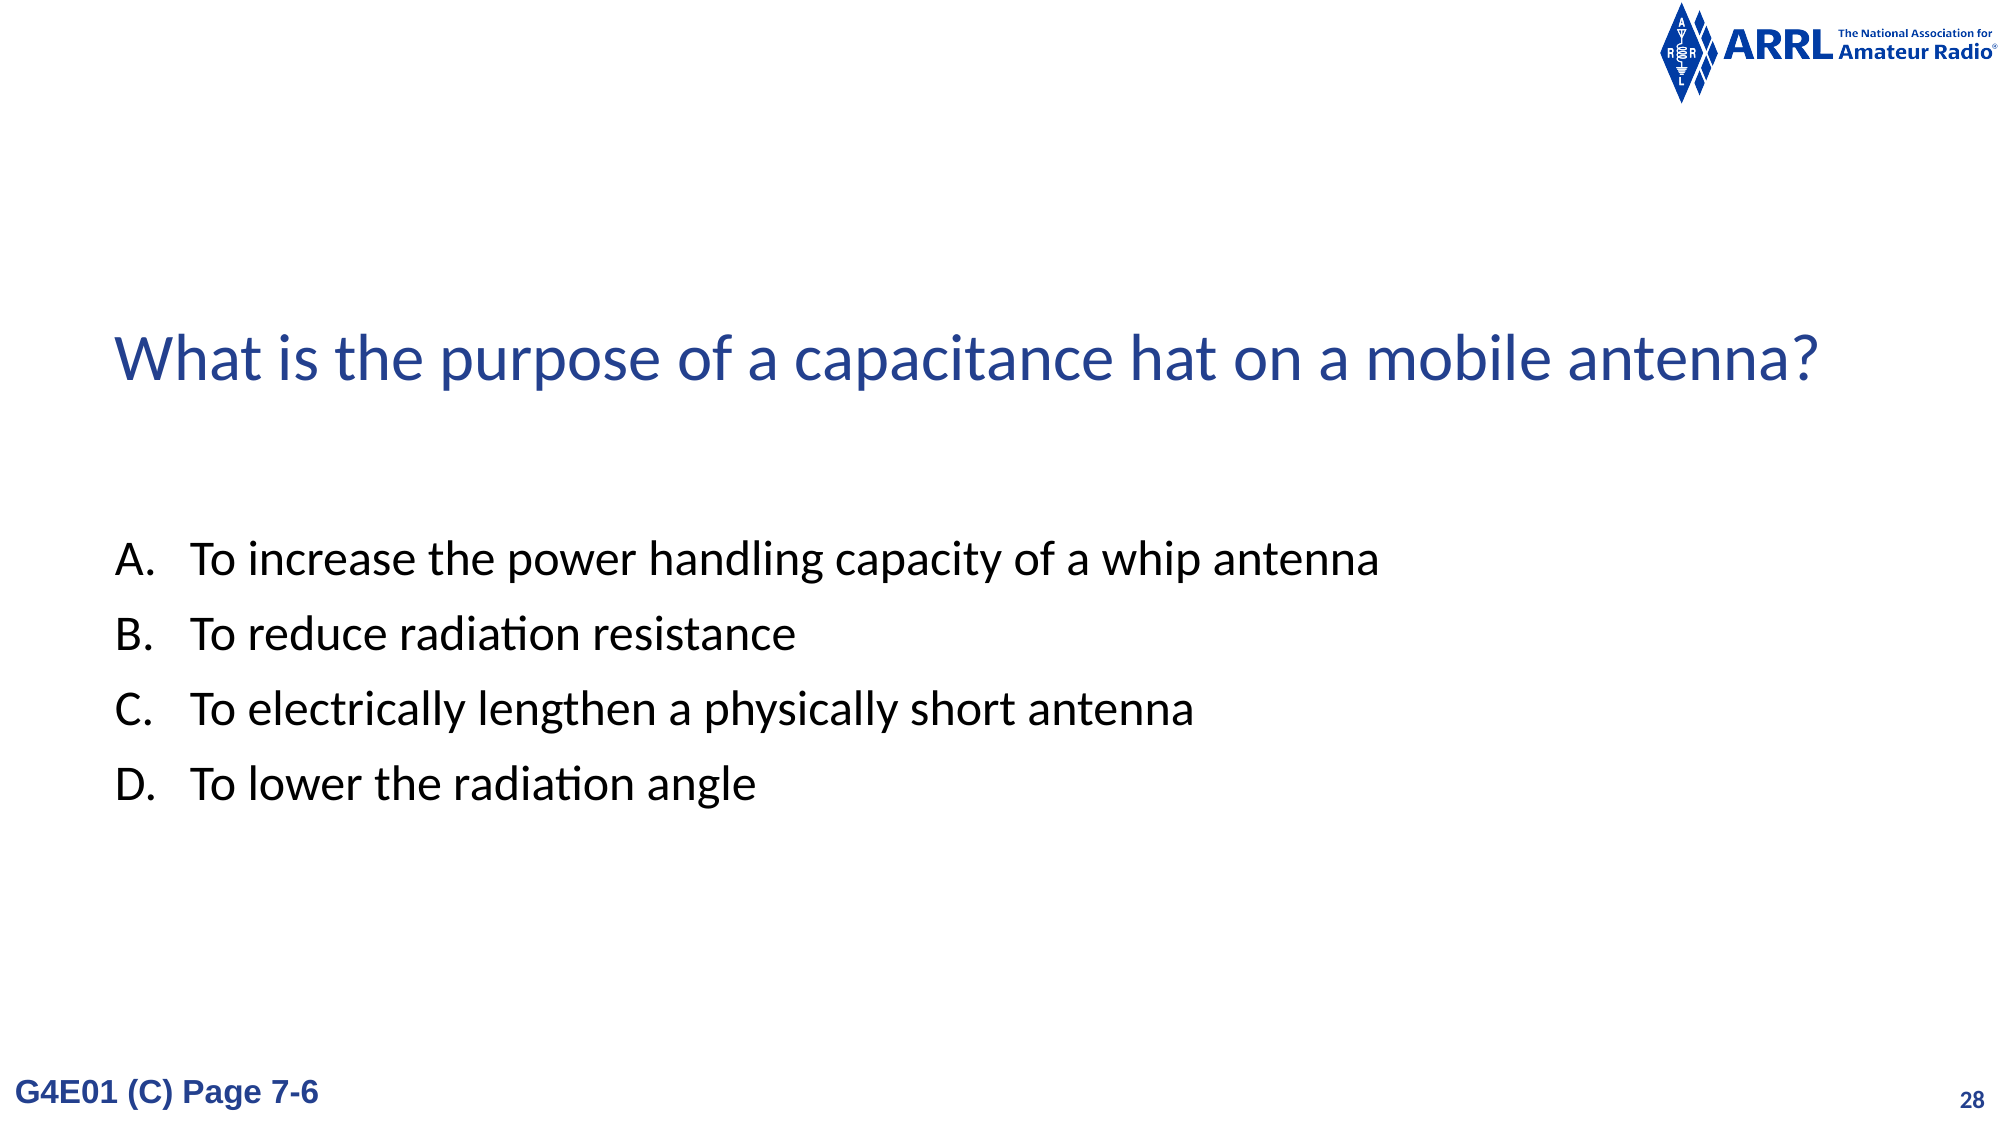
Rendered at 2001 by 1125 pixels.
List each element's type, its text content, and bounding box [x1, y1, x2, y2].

text_box 28 [1875, 1076, 2000, 1121]
picture [1658, 0, 1999, 106]
title What is the purpose of a capacitance hat on a mobile antenna? [99, 249, 1900, 468]
list To increase the power handling capacity of a whip antenna To reduce radiation resistance To electrically lengthen a physically short antenna To lower the radiation angle [99, 525, 1900, 1005]
text_box G4E01 (C) Page 7-6 [0, 1062, 1313, 1118]
